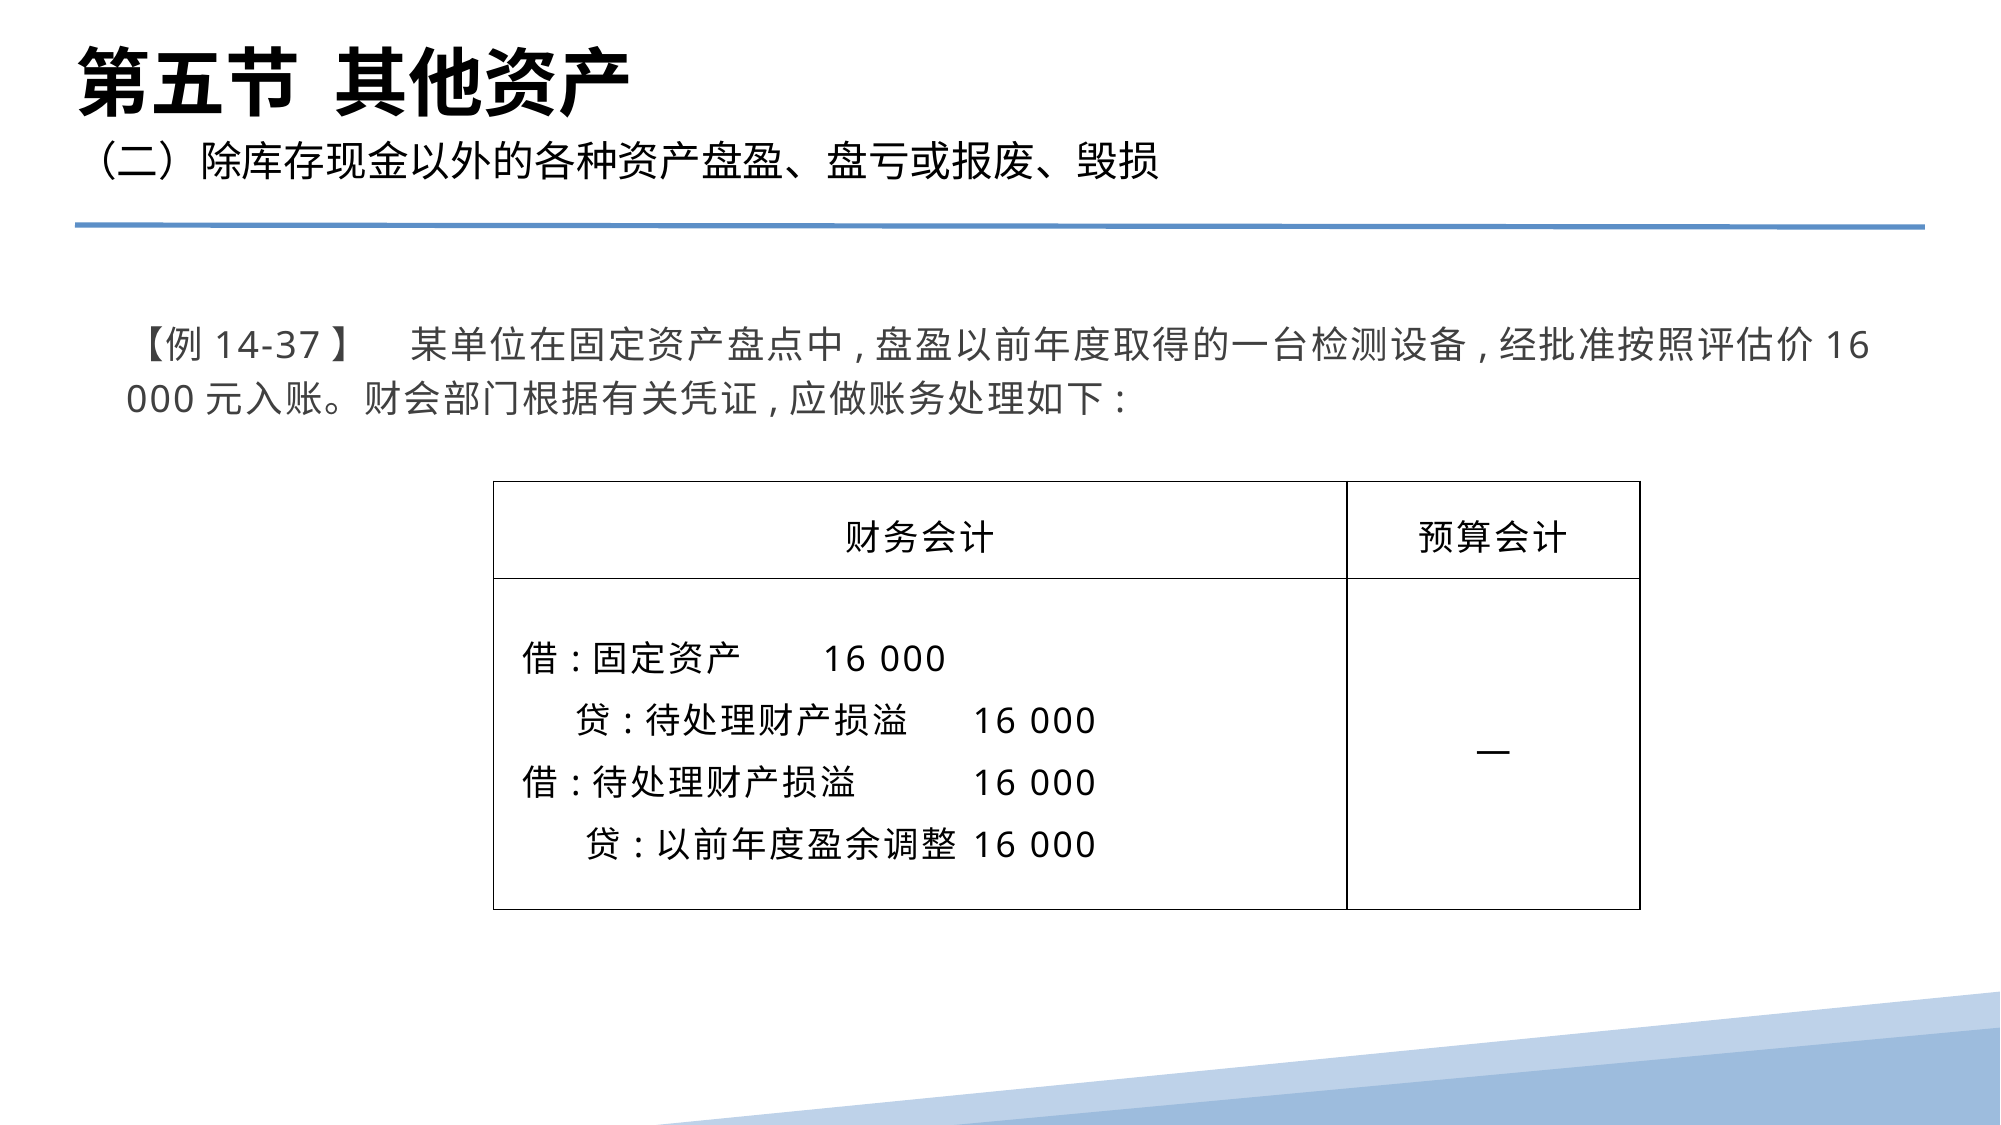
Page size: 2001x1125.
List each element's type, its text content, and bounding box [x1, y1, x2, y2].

table_cell 借:固定资产 16 000 贷:待处理财产损溢 16 000 借:待处理财产损溢 16 000 贷:以前年度盈余调整 16 000 [494, 579, 1346, 909]
text_box （二）除库存现金以外的各种资产盘盈、盘亏或报废、毁损 [75, 124, 1925, 200]
table_header 财务会计 [494, 482, 1346, 578]
table_header 预算会计 [1348, 482, 1639, 578]
text_box 第五节 其他资产 [75, 24, 1925, 124]
table_cell — [1348, 579, 1639, 909]
text_box 【例14-37】 某单位在固定资产盘点中,盘盈以前年度取得的一台检测设备,经批准按照评估价16 000元入账。财会部门根据有关凭证,应做账务处理如下: [115, 255, 1912, 476]
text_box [74, 224, 1925, 228]
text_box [656, 991, 2000, 1125]
